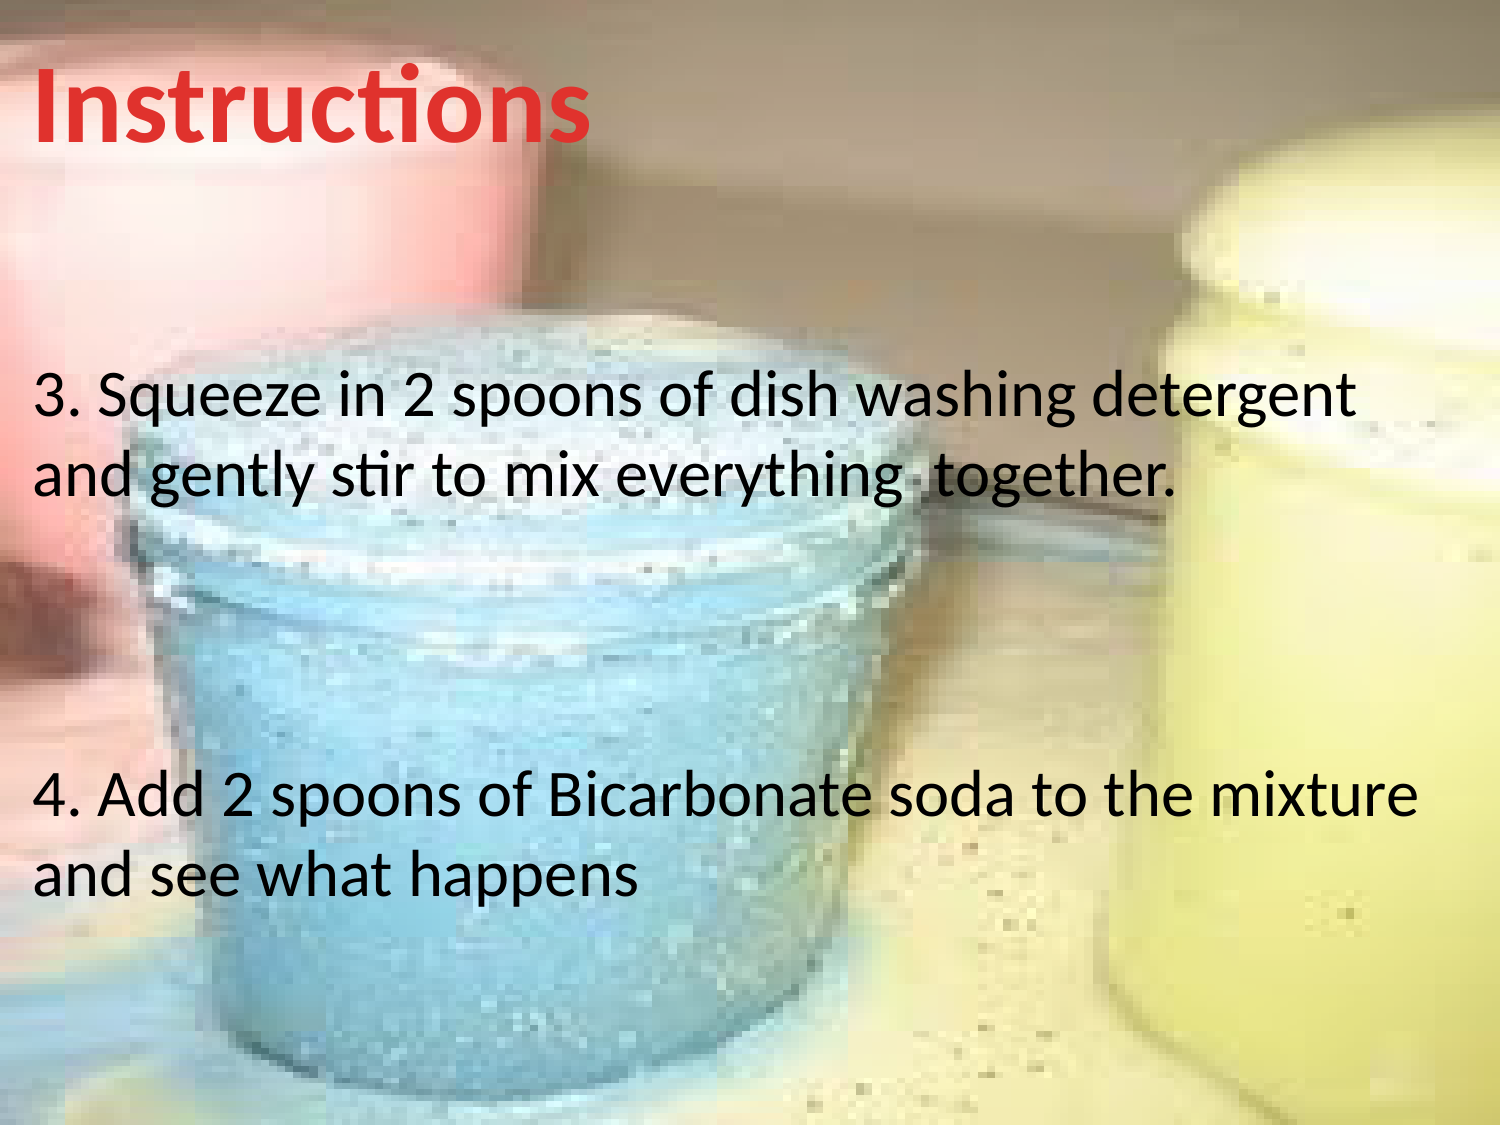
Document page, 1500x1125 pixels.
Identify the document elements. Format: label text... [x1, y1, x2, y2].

text_box Instructions [16, 22, 609, 173]
text_box 3. Squeeze in 2 spoons of dish washing detergent and gently stir to mix everything together. 4. Add 2 spoons of Bicarbonate soda to the mixture and see what happens [17, 22, 1459, 917]
